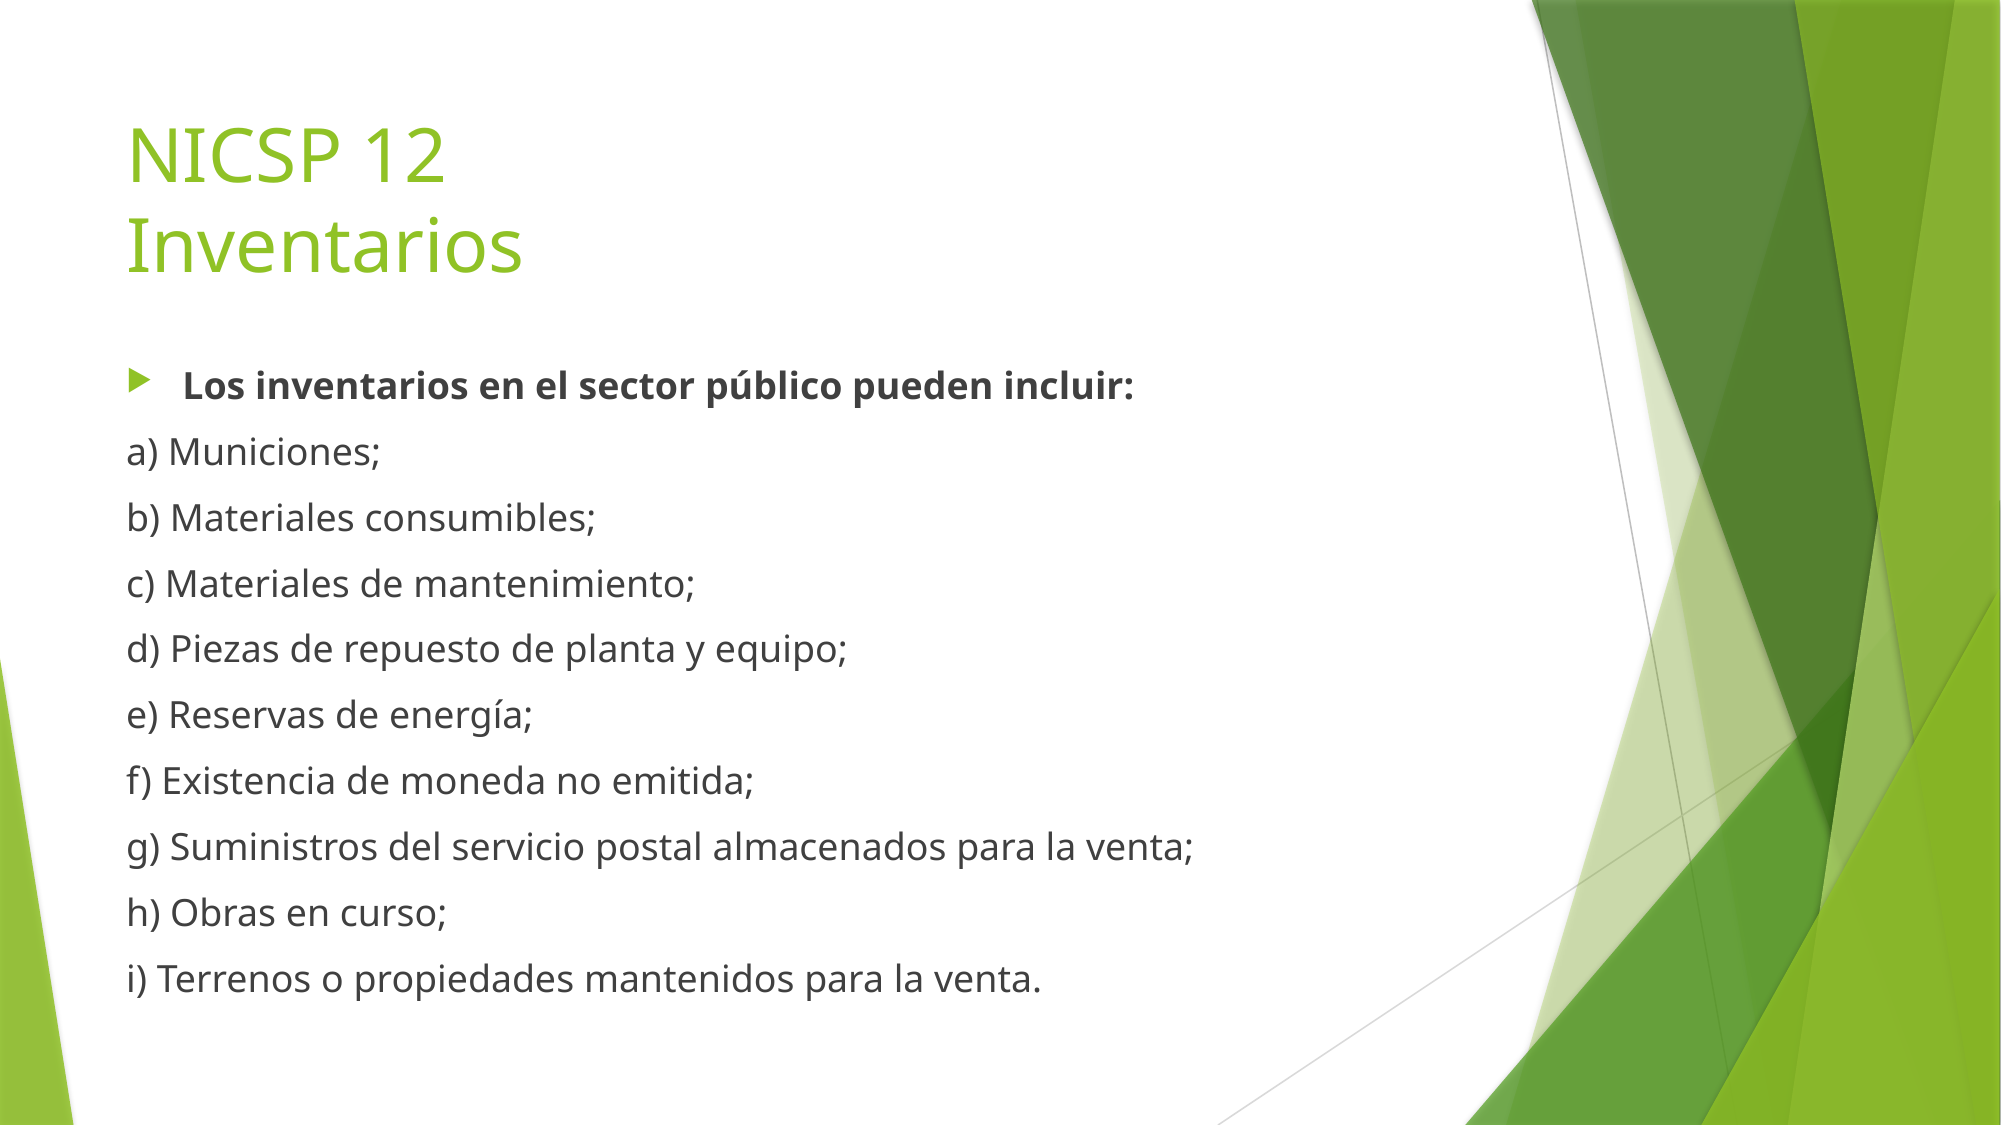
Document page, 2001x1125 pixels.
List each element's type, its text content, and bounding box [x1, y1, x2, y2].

list Los inventarios en el sector público pueden incluir: a) Municiones; b) Materiales consumibles; c) Materiales de mantenimiento; d) Piezas de repuesto de planta y equipo; e) Reservas de energía; f) Existencia de moneda no emitida; g) Suministros del servicio postal almacenados para la venta; h) Obras en curso; i) Terrenos o propiedades mantenidos para la venta. [111, 354, 1620, 1055]
title NICSP 12 Inventarios [111, 99, 1522, 317]
